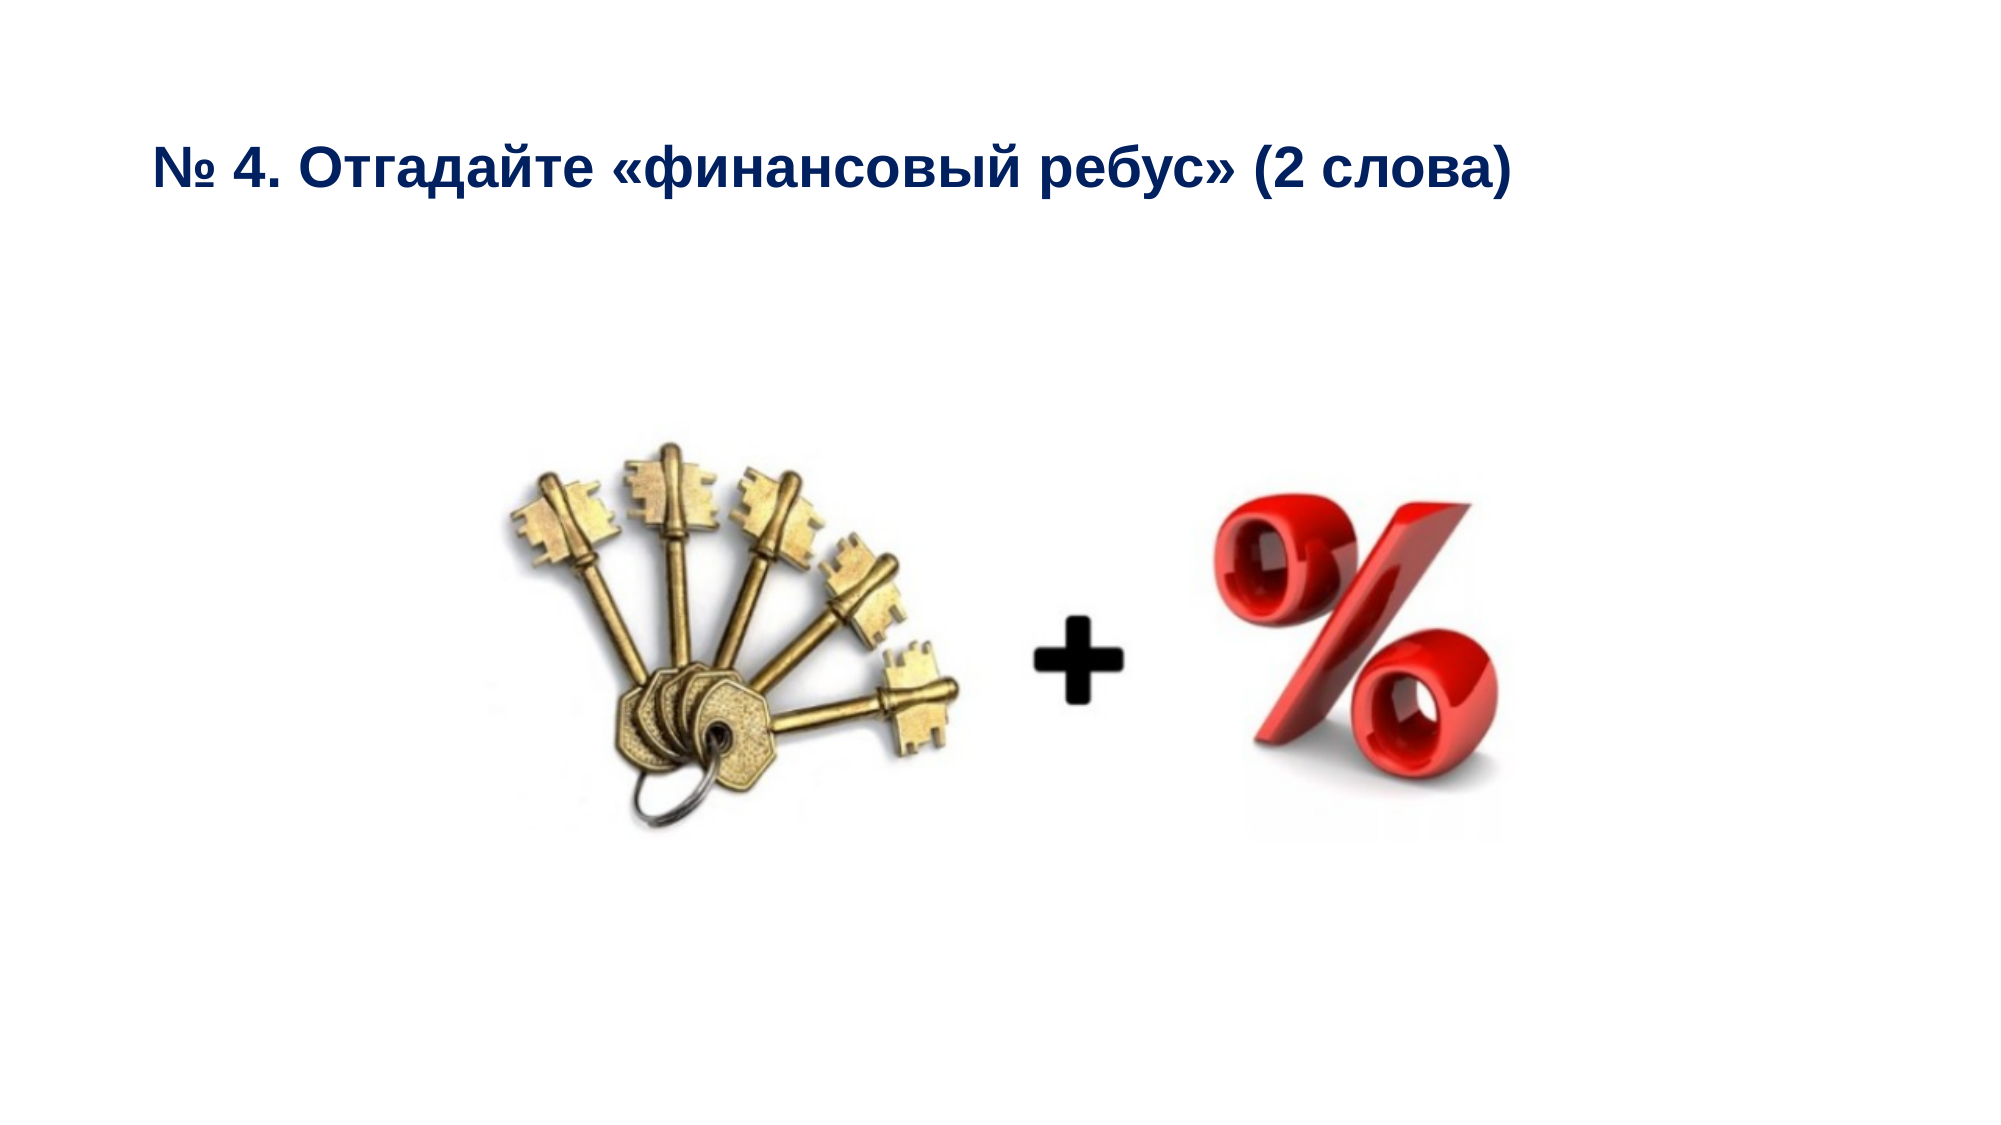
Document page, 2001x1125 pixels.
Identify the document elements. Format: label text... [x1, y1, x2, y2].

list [426, 386, 1574, 926]
title № 4. Отгадайте «финансовый ребус» (2 слова) [137, 59, 1863, 278]
